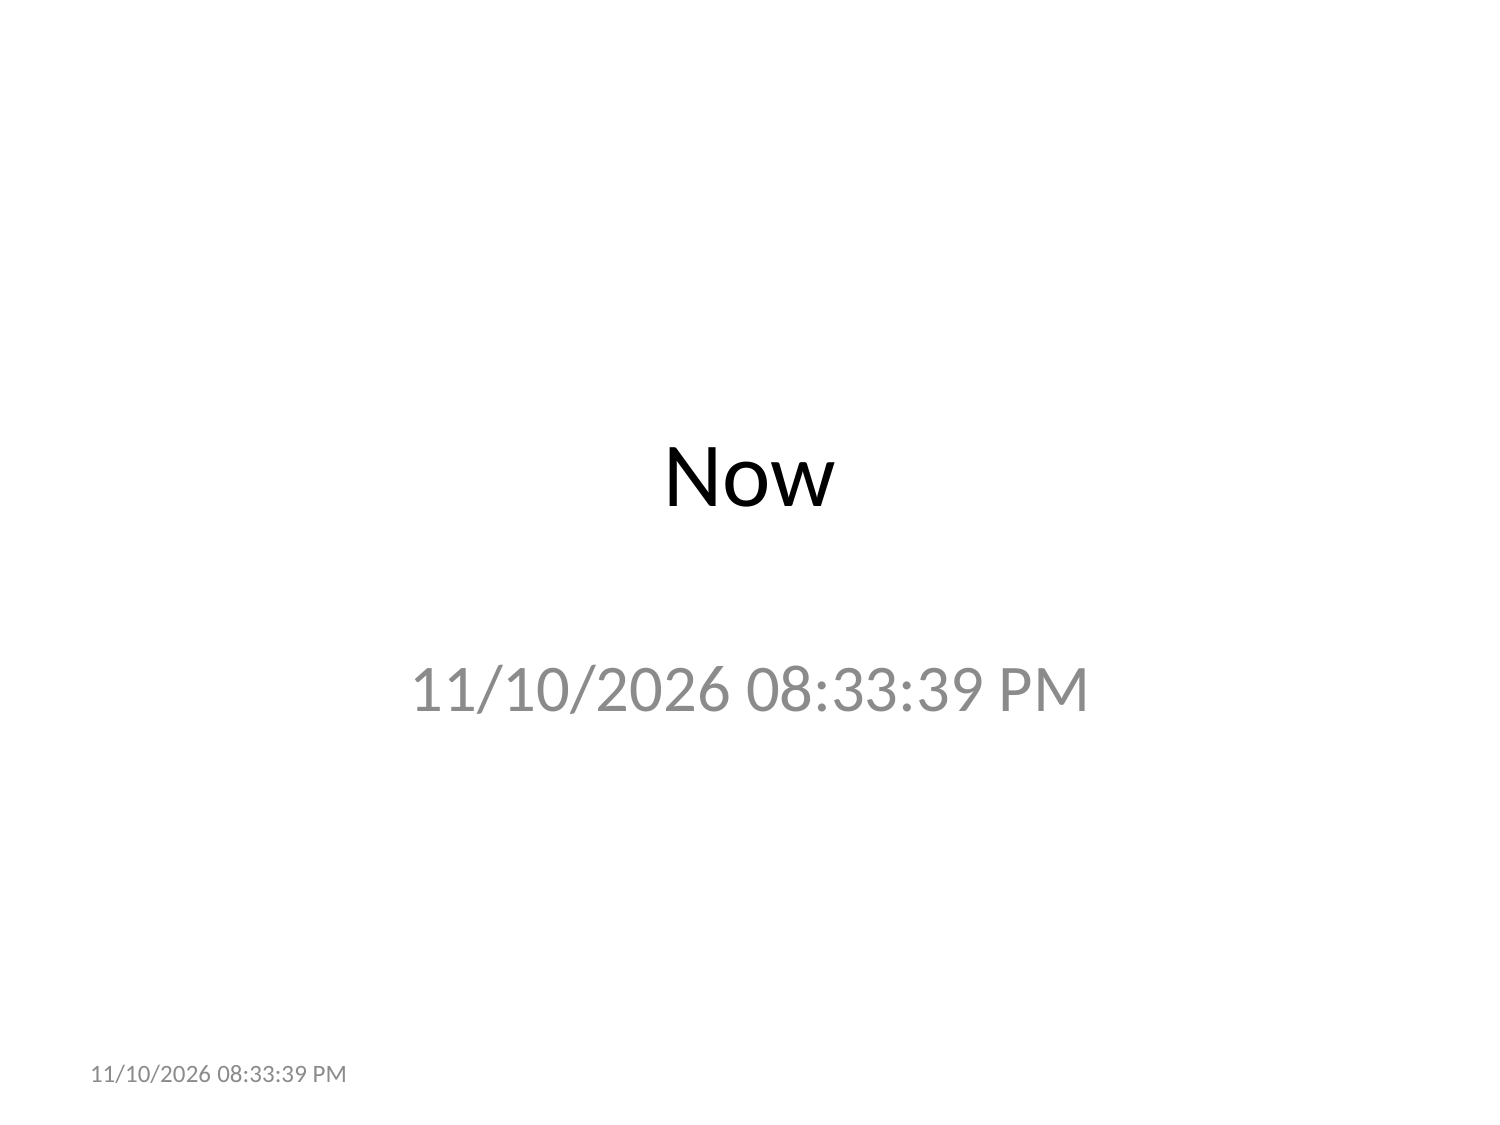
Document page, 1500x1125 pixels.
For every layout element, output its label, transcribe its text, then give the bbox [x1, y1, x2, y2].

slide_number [75, 1042, 425, 1103]
subtitle 2011-12-19 10:20:04 AM [225, 637, 1275, 925]
title Now [112, 349, 1388, 591]
